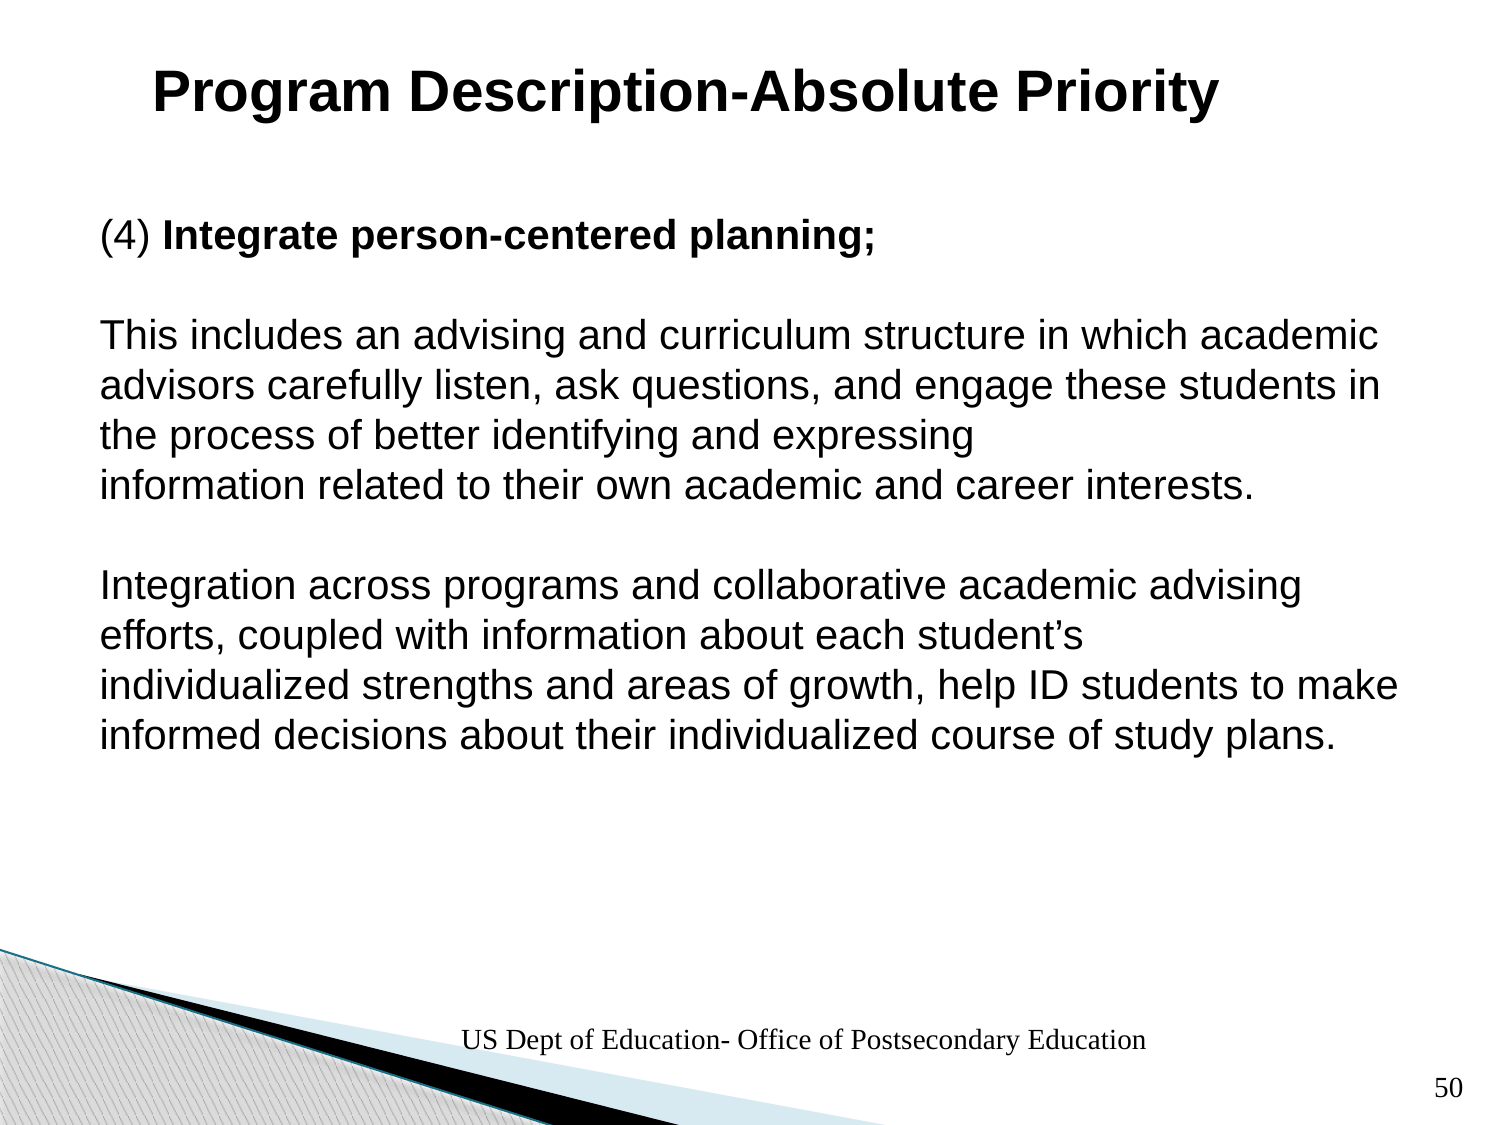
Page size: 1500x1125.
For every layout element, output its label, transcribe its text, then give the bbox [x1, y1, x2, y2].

list (4) Integrate person-centered planning; This includes an advising and curriculum structure in which academic advisors carefully listen, ask questions, and engage these students in the process of better identifying and expressing information related to their own academic and career interests. Integration across programs and collaborative academic advising efforts, coupled with information about each student’s individualized strengths and areas of growth, help ID students to make informed decisions about their individualized course of study plans. [50, 149, 1450, 759]
slide_number 50 [1418, 1051, 1479, 1112]
footer US Dept of Education- Office of Postsecondary Education [387, 1025, 1163, 1063]
title Program Description-Absolute Priority [137, 24, 1400, 152]
